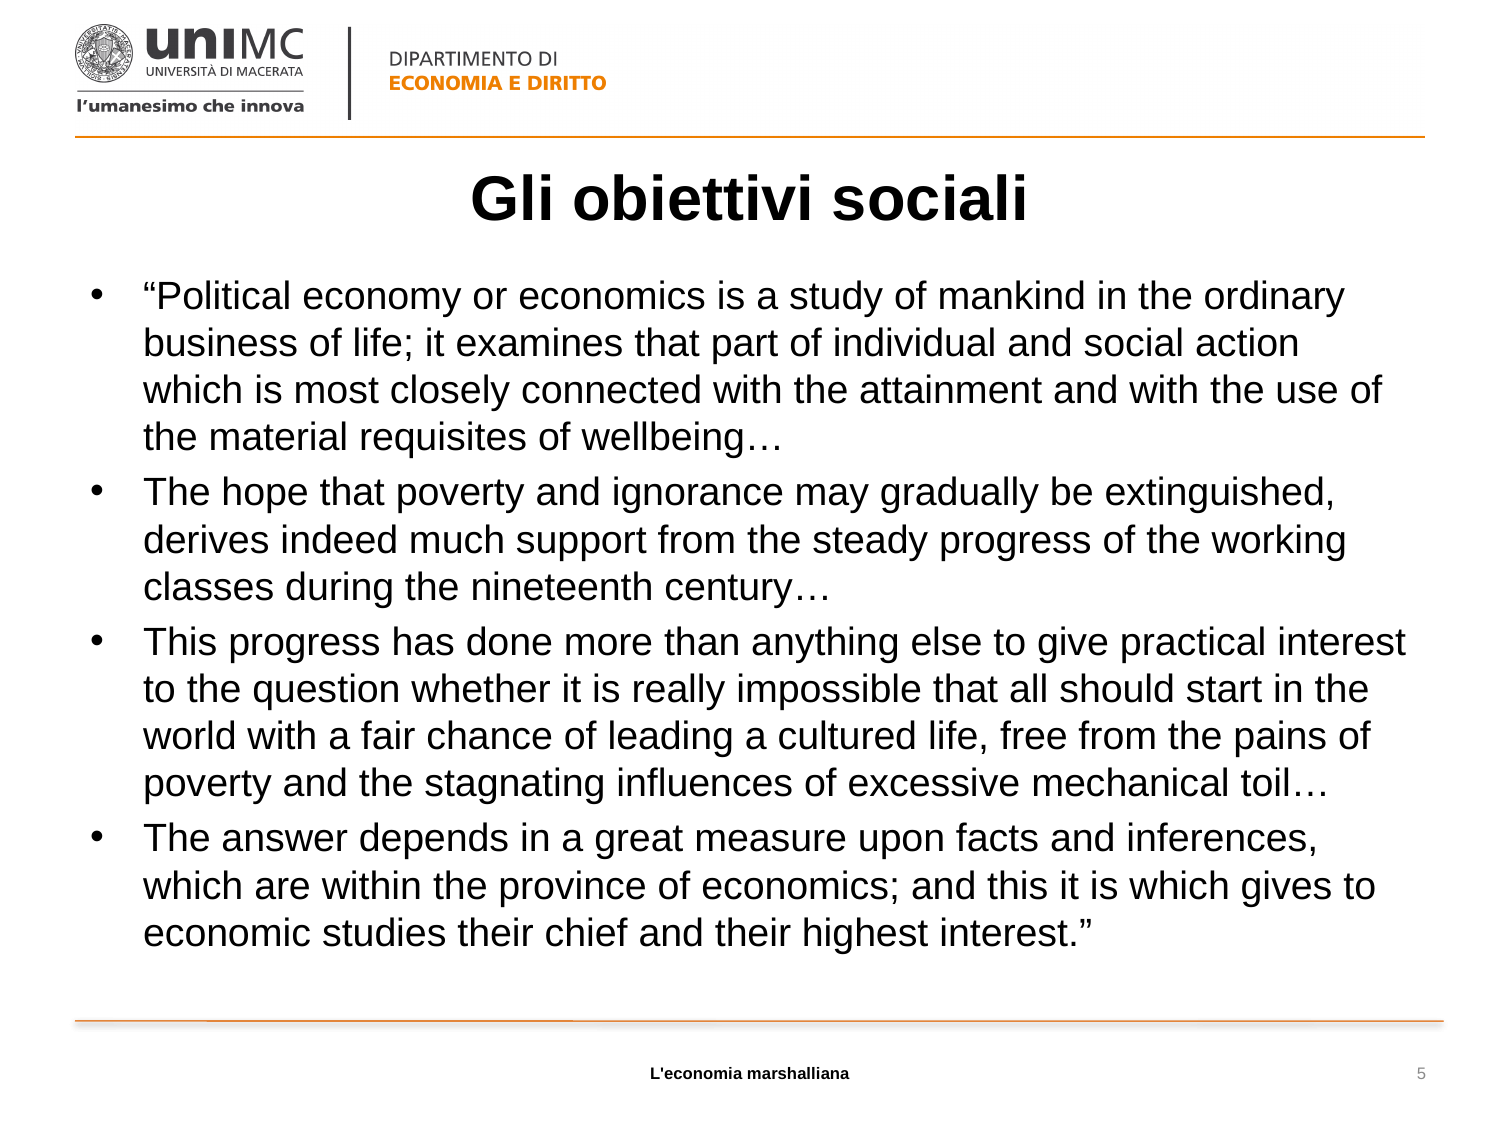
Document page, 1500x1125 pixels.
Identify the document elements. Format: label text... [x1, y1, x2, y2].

slide_number 5 [1091, 1042, 1442, 1103]
list “Political economy or economics is a study of mankind in the ordinary business of life; it examines that part of individual and social action which is most closely connected with the attainment and with the use of the material requisites of wellbeing… The hope that poverty and ignorance may gradually be extinguished, derives indeed much support from the steady progress of the working classes during the nineteenth century… This progress has done more than anything else to give practical interest to the question whether it is really impossible that all should start in the world with a fair chance of leading a cultured life, free from the pains of poverty and the stagnating influences of excessive mechanical toil… The answer depends in a great measure upon facts and inferences, which are within the province of economics; and this it is which gives to economic studies their chief and their highest interest.” [75, 262, 1425, 1005]
title Gli obiettivi sociali [75, 149, 1425, 241]
footer L'economia marshalliana [512, 1042, 988, 1103]
picture [75, 24, 1425, 138]
